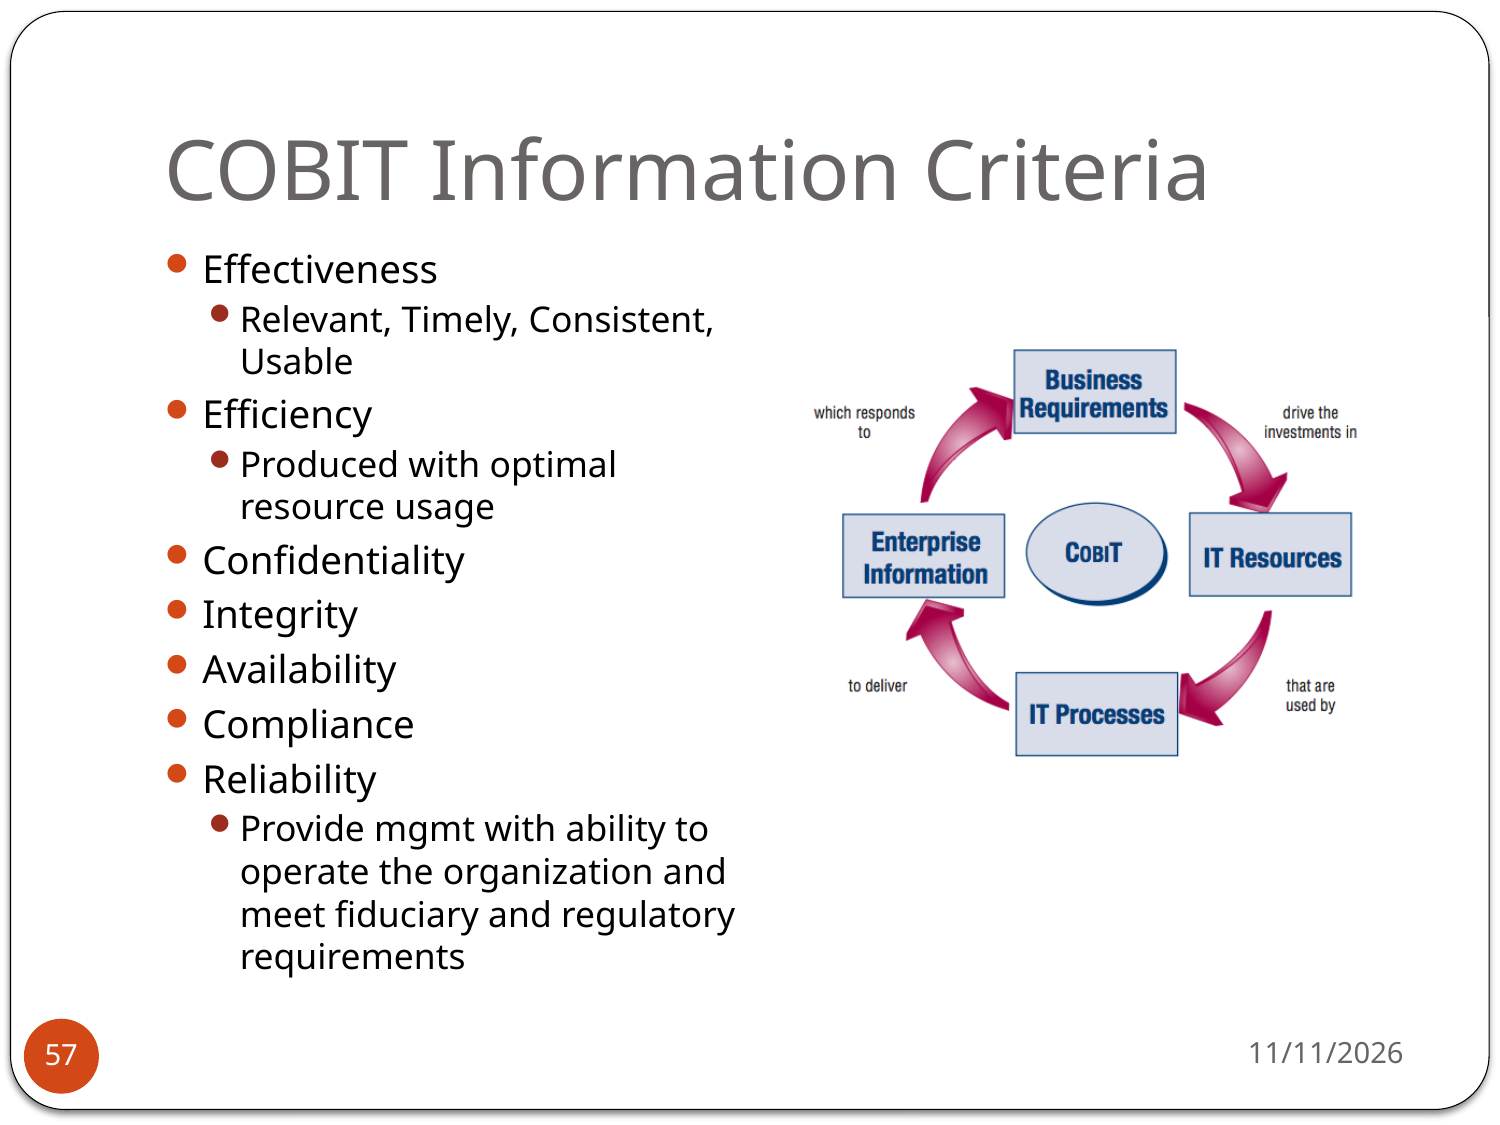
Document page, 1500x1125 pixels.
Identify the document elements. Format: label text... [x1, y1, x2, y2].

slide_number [1012, 1015, 1419, 1094]
title COBIT Information Criteria [150, 45, 1425, 233]
list Effectiveness Relevant, Timely, Consistent, Usable Efficiency Produced with optimal resource usage Confidentiality Integrity Availability Compliance Reliability Provide mgmt with ability to operate the organization and meet fiduciary and regulatory requirements [150, 237, 765, 988]
picture [809, 329, 1361, 765]
slide_number 57 [23, 1018, 99, 1094]
